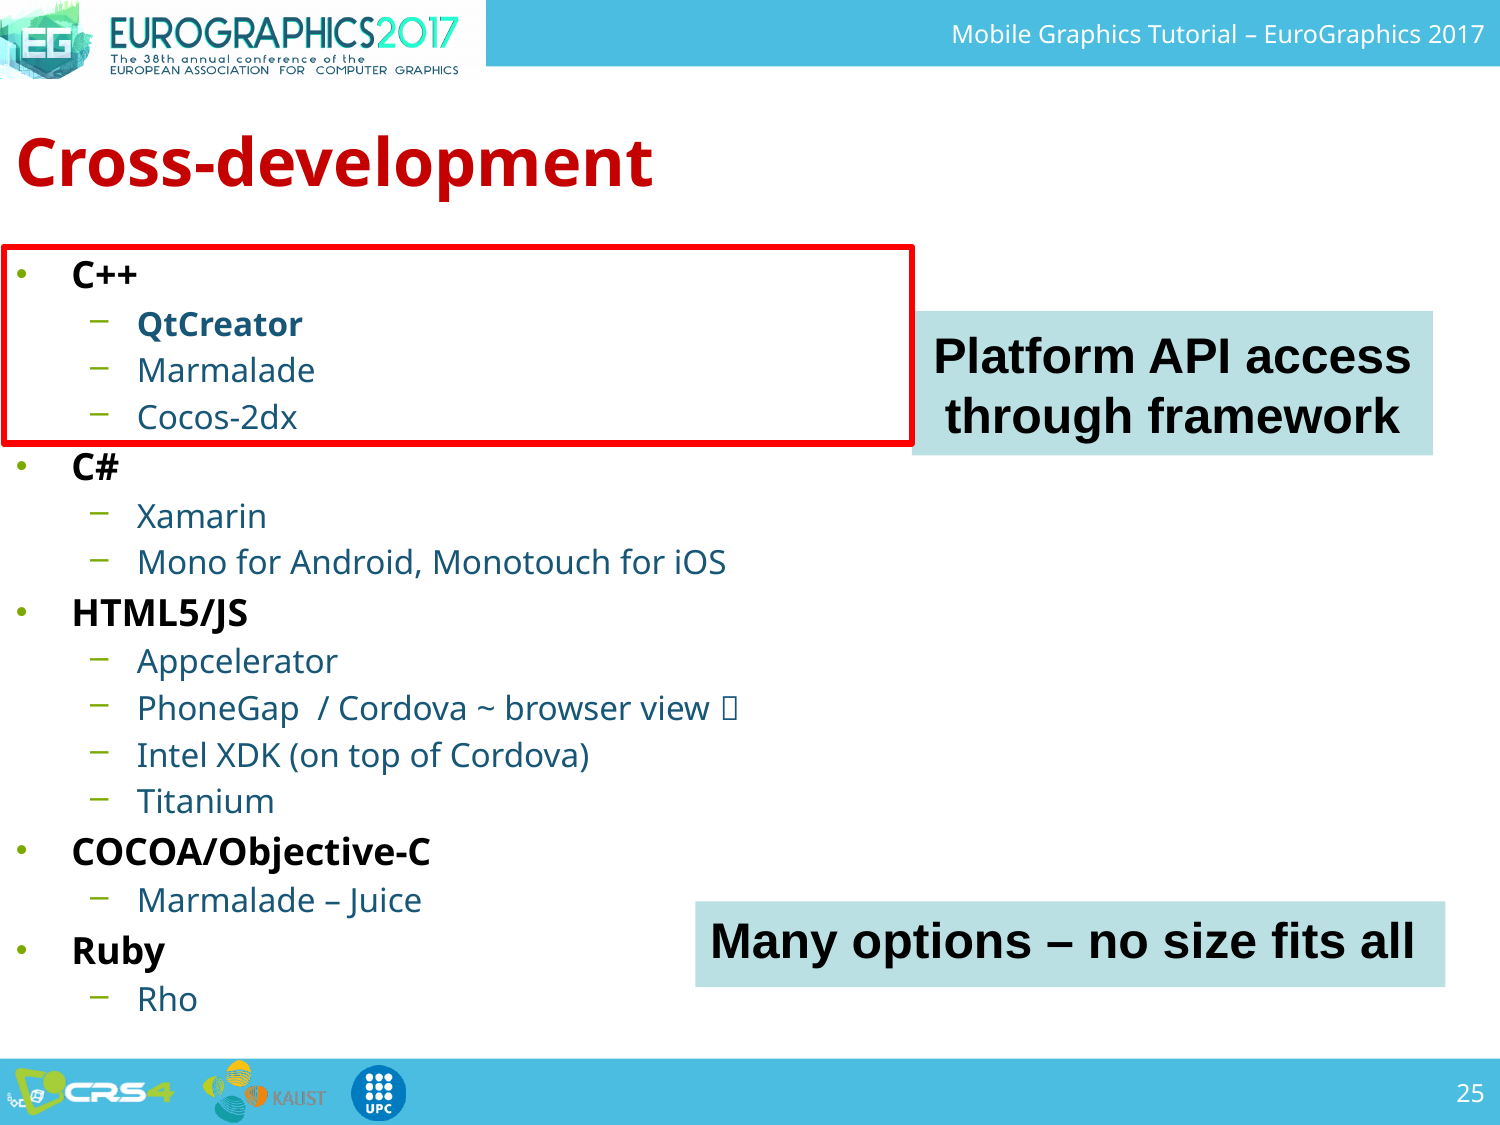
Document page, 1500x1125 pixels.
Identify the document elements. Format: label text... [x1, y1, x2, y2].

picture [351, 1065, 406, 1121]
picture [0, 0, 486, 77]
slide_number 25 [1187, 1070, 1500, 1109]
picture [203, 1060, 326, 1123]
text_box [3, 246, 912, 444]
title Cross-development [0, 77, 1442, 241]
list C++ QtCreator Marmalade Cocos-2dx C# Xamarin Mono for Android, Monotouch for iOS HTML5/JS Appcelerator PhoneGap / Cordova ~ browser view  Intel XDK (on top of Cordova) Titanium COCOA/Objective-C Marmalade – Juice Ruby Rho [0, 243, 1442, 1047]
text_box Platform API access through framework [911, 310, 1434, 456]
picture [1, 1064, 180, 1119]
text_box Many options – no size fits all [695, 901, 1446, 988]
